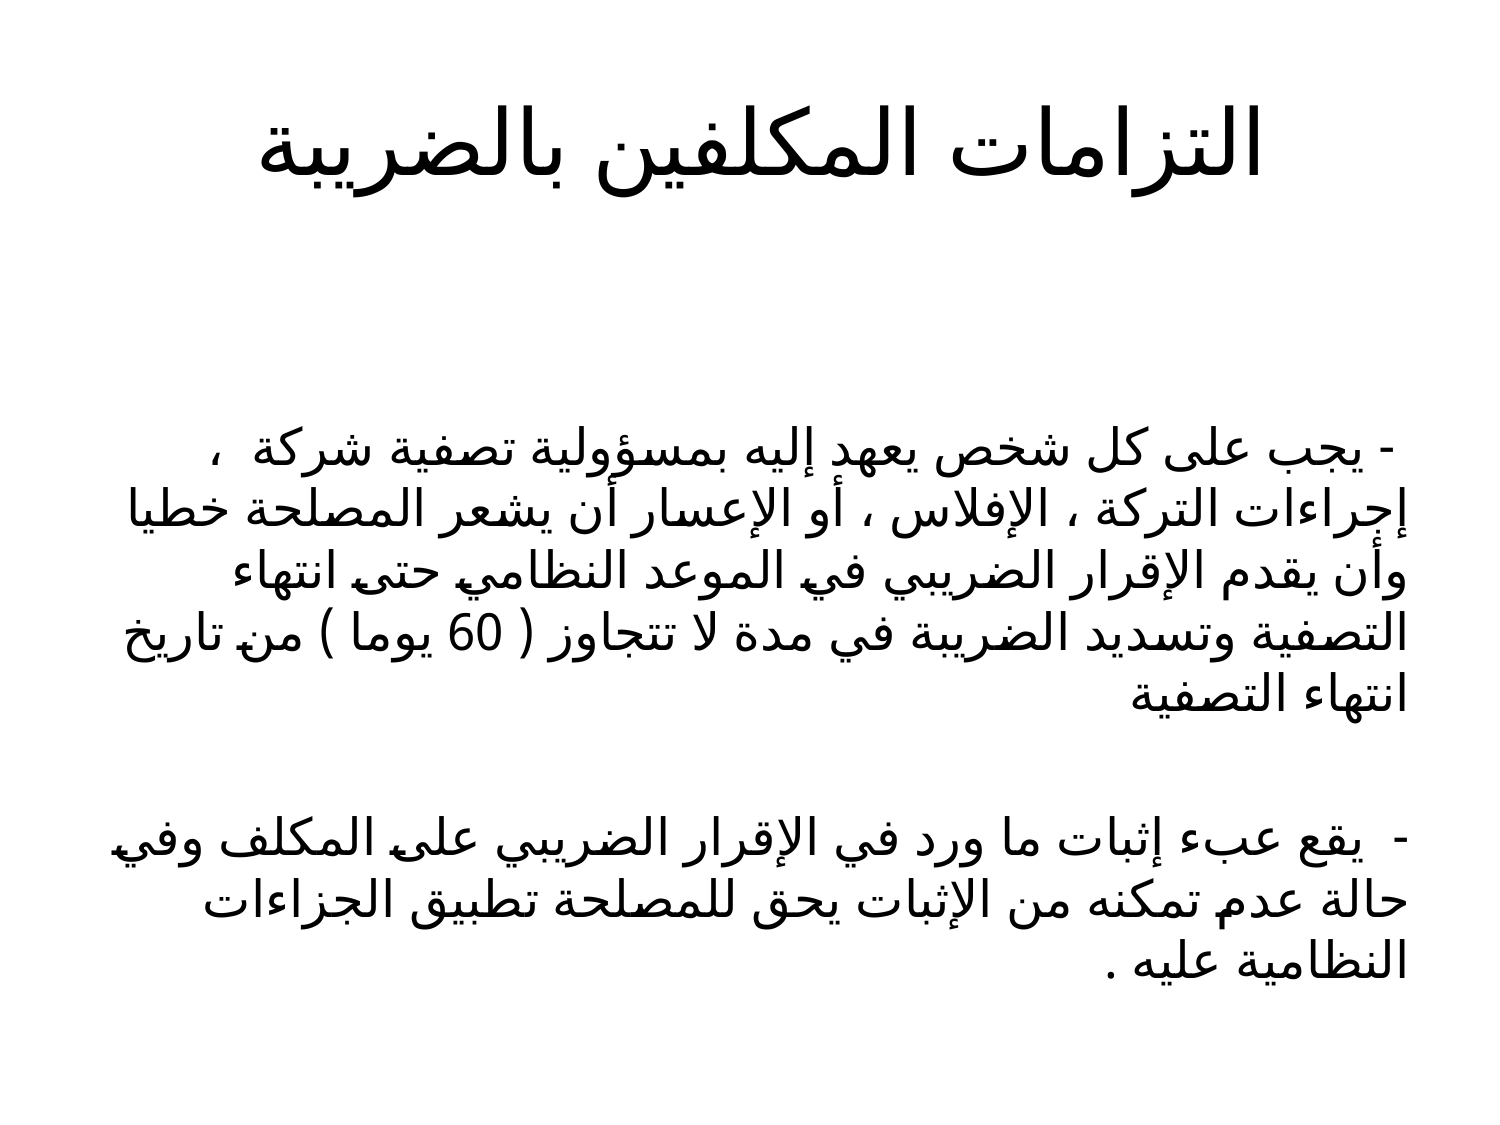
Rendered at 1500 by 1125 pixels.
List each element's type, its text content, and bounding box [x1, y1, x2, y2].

list - يجب على كل شخص يعهد إليه بمسؤولية تصفية شركة ، إجراءات التركة ، الإفلاس ، أو الإعسار أن يشعر المصلحة خطيا وأن يقدم الإقرار الضريبي في الموعد النظامي حتى انتهاء التصفية وتسديد الضريبة في مدة لا تتجاوز ( 60 يوما ) من تاريخ انتهاء التصفية - يقع عبء إثبات ما ورد في الإقرار الضريبي على المكلف وفي حالة عدم تمكنه من الإثبات يحق للمصلحة تطبيق الجزاءات النظامية عليه . [75, 262, 1425, 1005]
title التزامات المكلفين بالضريبة [75, 45, 1425, 233]
